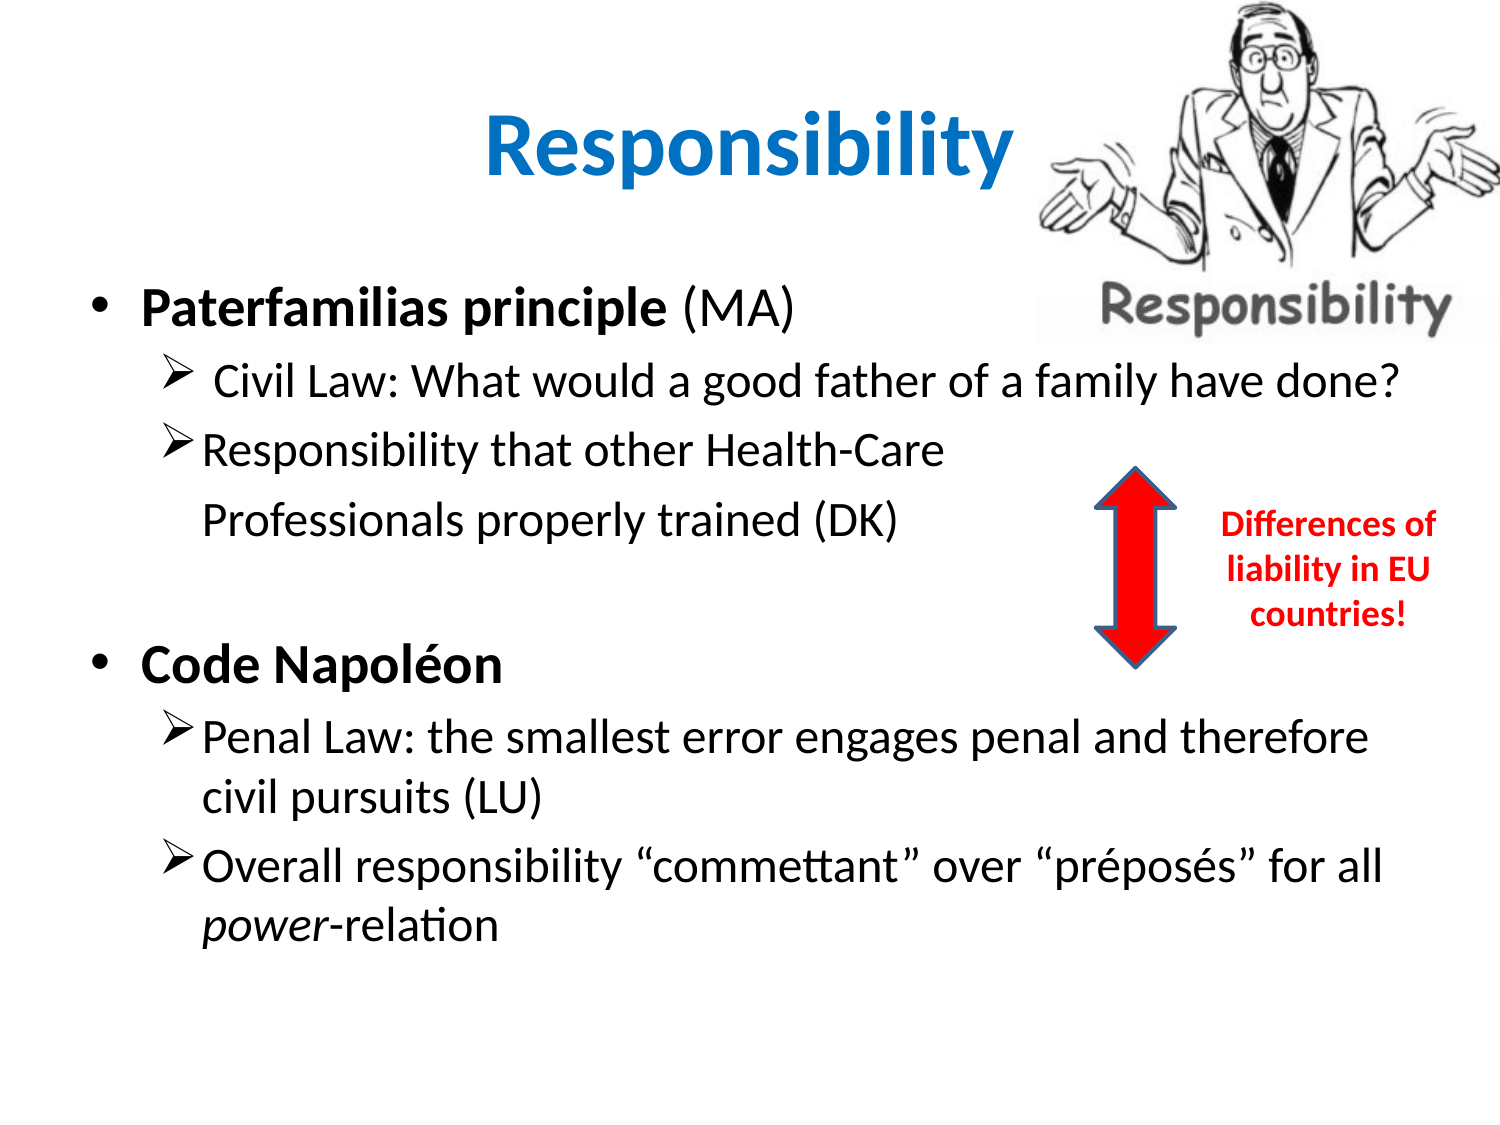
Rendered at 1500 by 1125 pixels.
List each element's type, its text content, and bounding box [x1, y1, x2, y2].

title Responsibility [75, 45, 1031, 233]
picture [1036, 0, 1500, 343]
text_box Differences of liability in EU countries! [1163, 491, 1495, 642]
list Paterfamilias principle (MA) Civil Law: What would a good father of a family have done? Responsibility that other Health-Care Professionals properly trained (DK) Code Napoléon Penal Law: the smallest error engages penal and therefore civil pursuits (LU) Overall responsibility “commettant” over “préposés” for all power-relation [75, 262, 1425, 1005]
text_box [1093, 465, 1164, 670]
